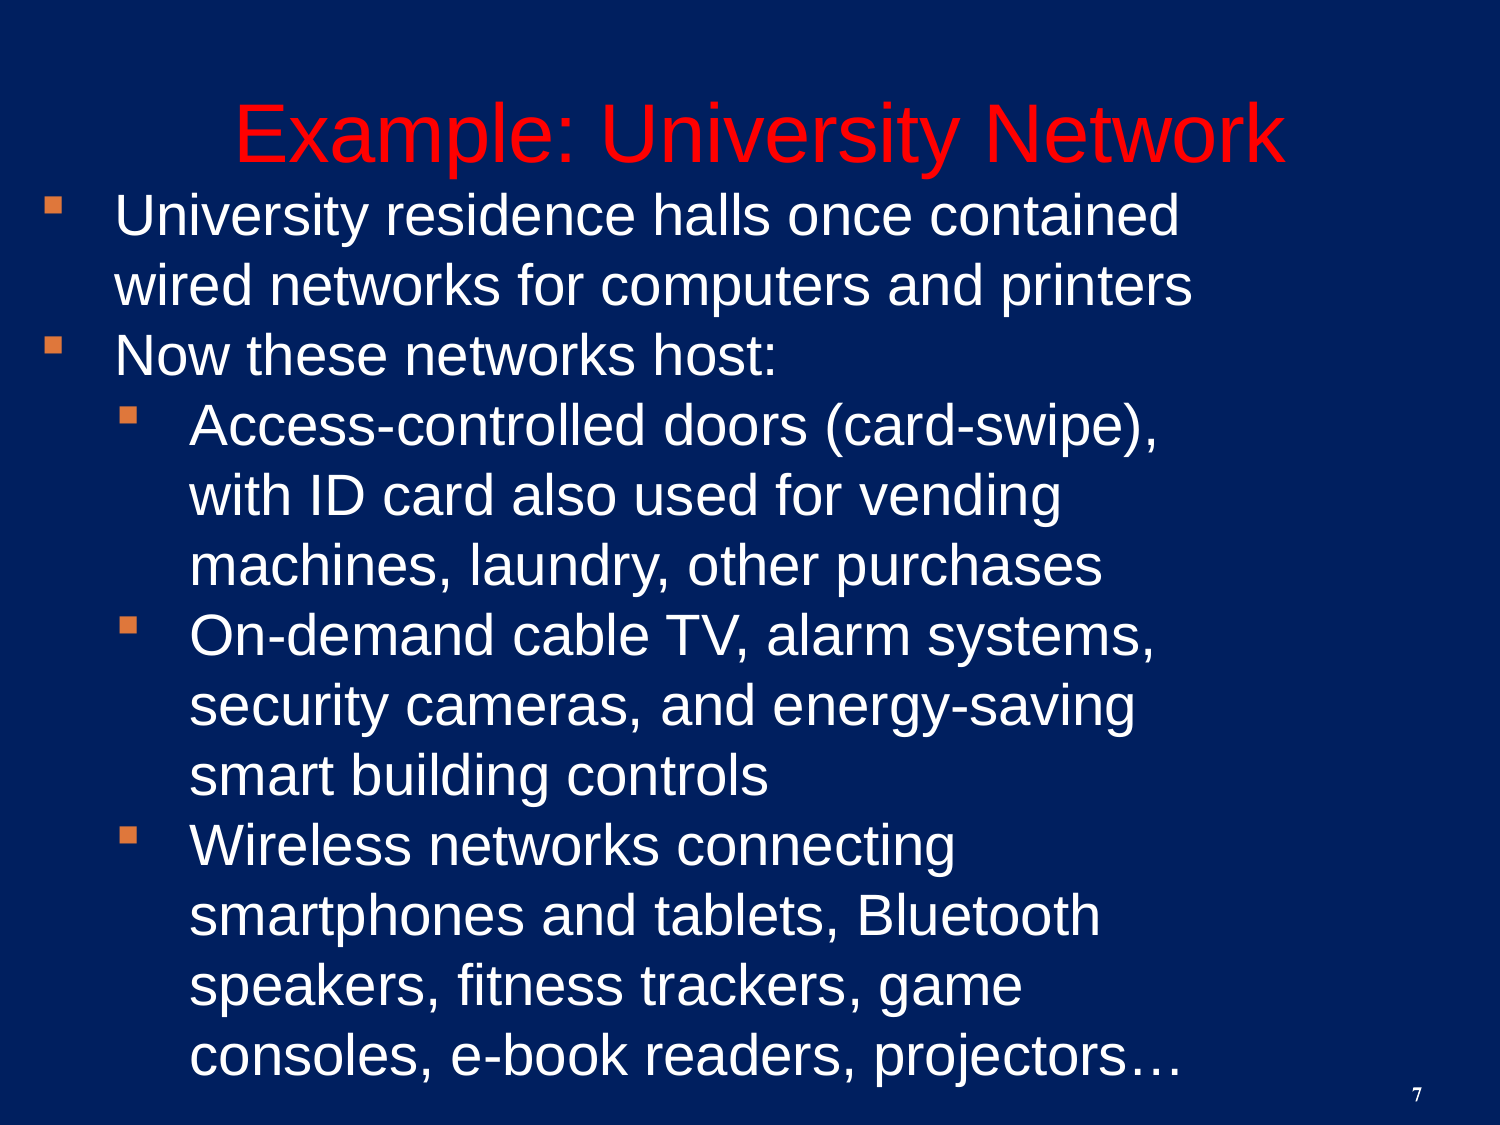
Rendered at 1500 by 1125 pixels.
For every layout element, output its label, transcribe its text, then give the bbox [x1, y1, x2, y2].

title Example: University Network [44, 53, 1456, 267]
text_box [1412, 1087, 1422, 1102]
text_box University residence halls once contained wired networks for computers and printers Now these networks host: Access-controlled doors (card-swipe), with ID card also used for vending machines, laundry, other purchases On-demand cable TV, alarm systems, security cameras, and energy-saving smart building controls Wireless networks connecting smartphones and tablets, Bluetooth speakers, fitness trackers, game consoles, e-book readers, projectors… [37, 177, 1226, 1088]
